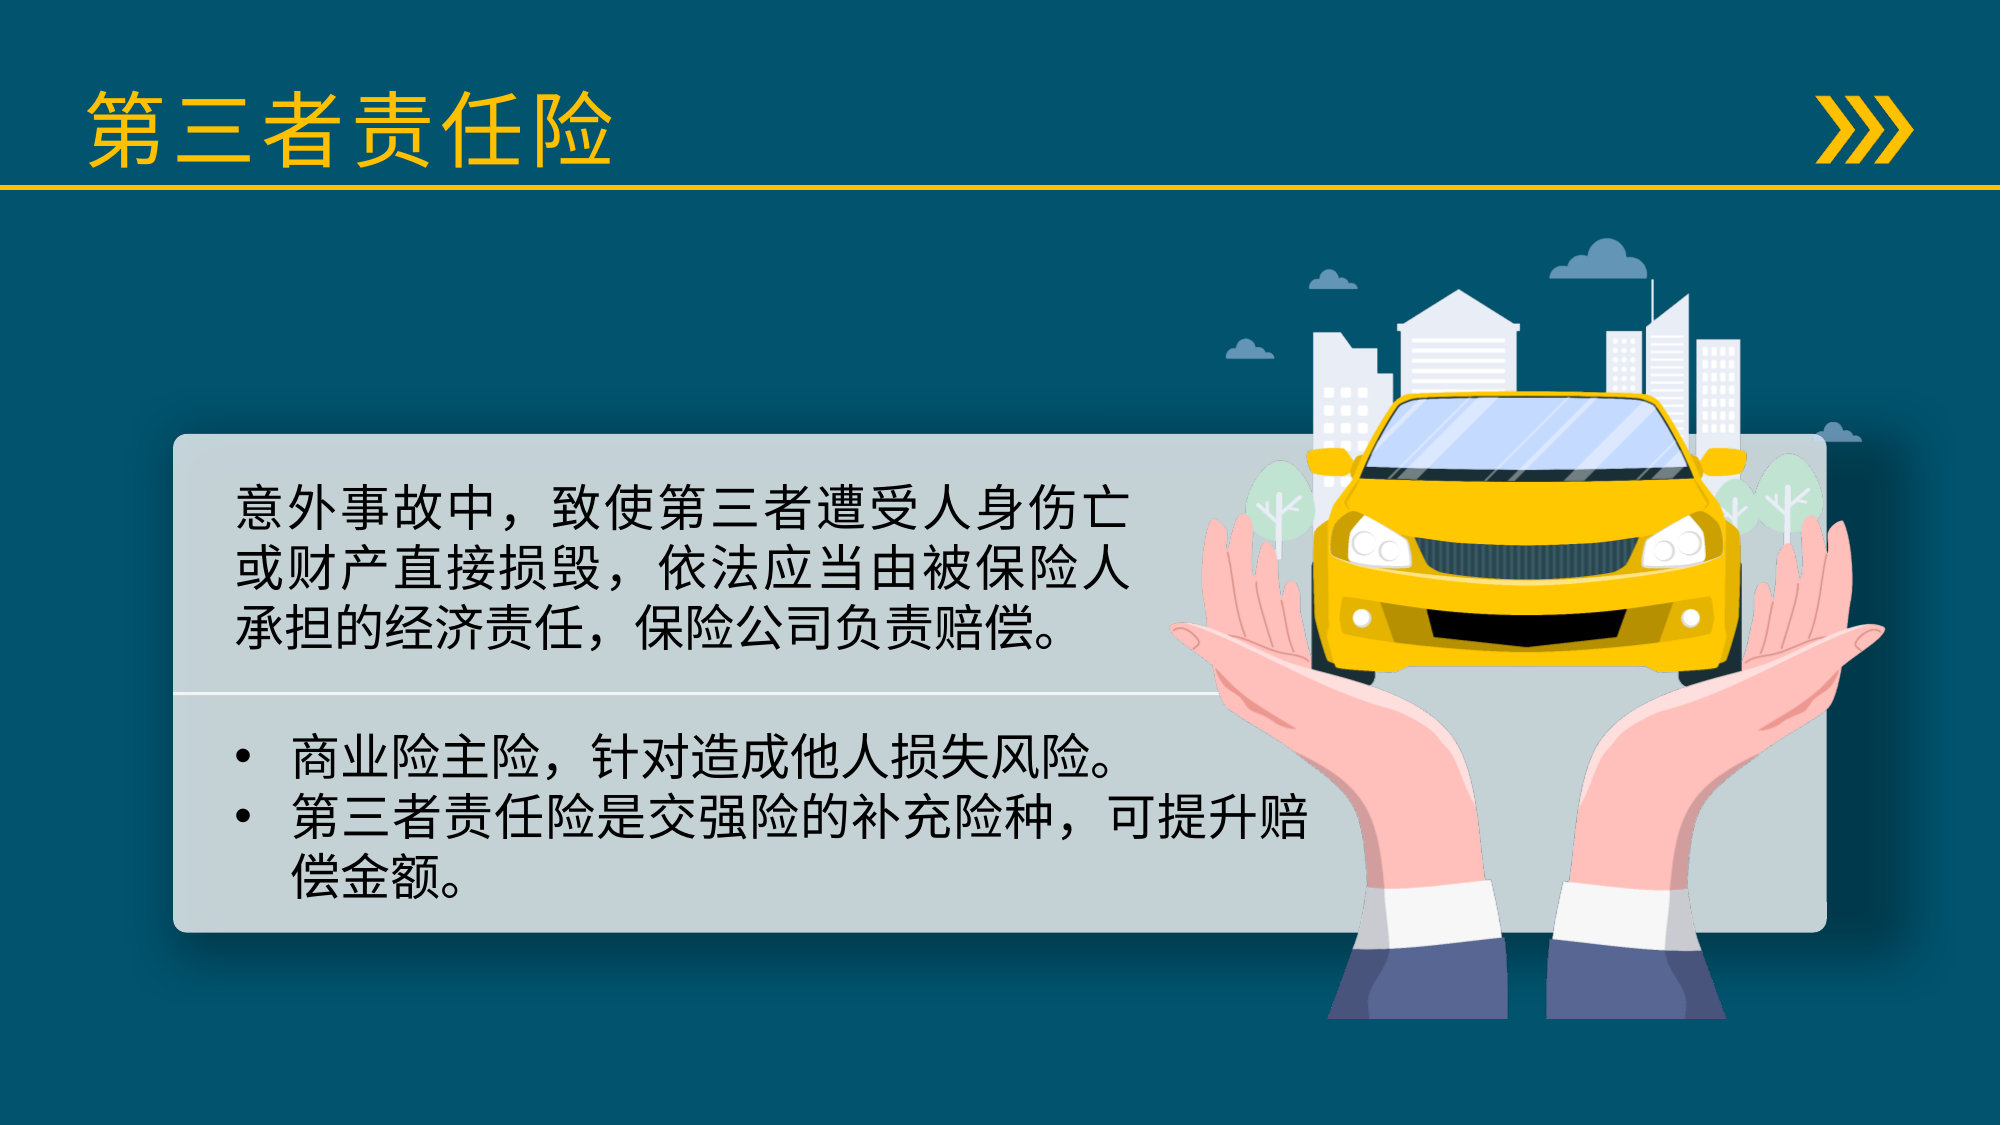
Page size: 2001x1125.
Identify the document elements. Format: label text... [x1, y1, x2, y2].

picture [1875, 96, 1913, 163]
picture [1817, 96, 1855, 163]
text_box 意外事故中，致使第三者遭受人身伤亡或财产直接损毁，依法应当由被保险人承担的经济责任，保险公司负责赔偿。 [219, 469, 1058, 664]
text_box 商业险主险，针对造成他人损失风险。 第三者责任险是交强险的补充险种，可提升赔偿金额。 [219, 718, 1058, 913]
picture [1550, 239, 1647, 278]
text_box 第三者责任险 [68, 70, 629, 185]
picture [1846, 96, 1884, 163]
picture [1309, 270, 1357, 289]
text_box [172, 432, 1058, 934]
picture [1058, 280, 1884, 1018]
picture [1226, 339, 1274, 358]
